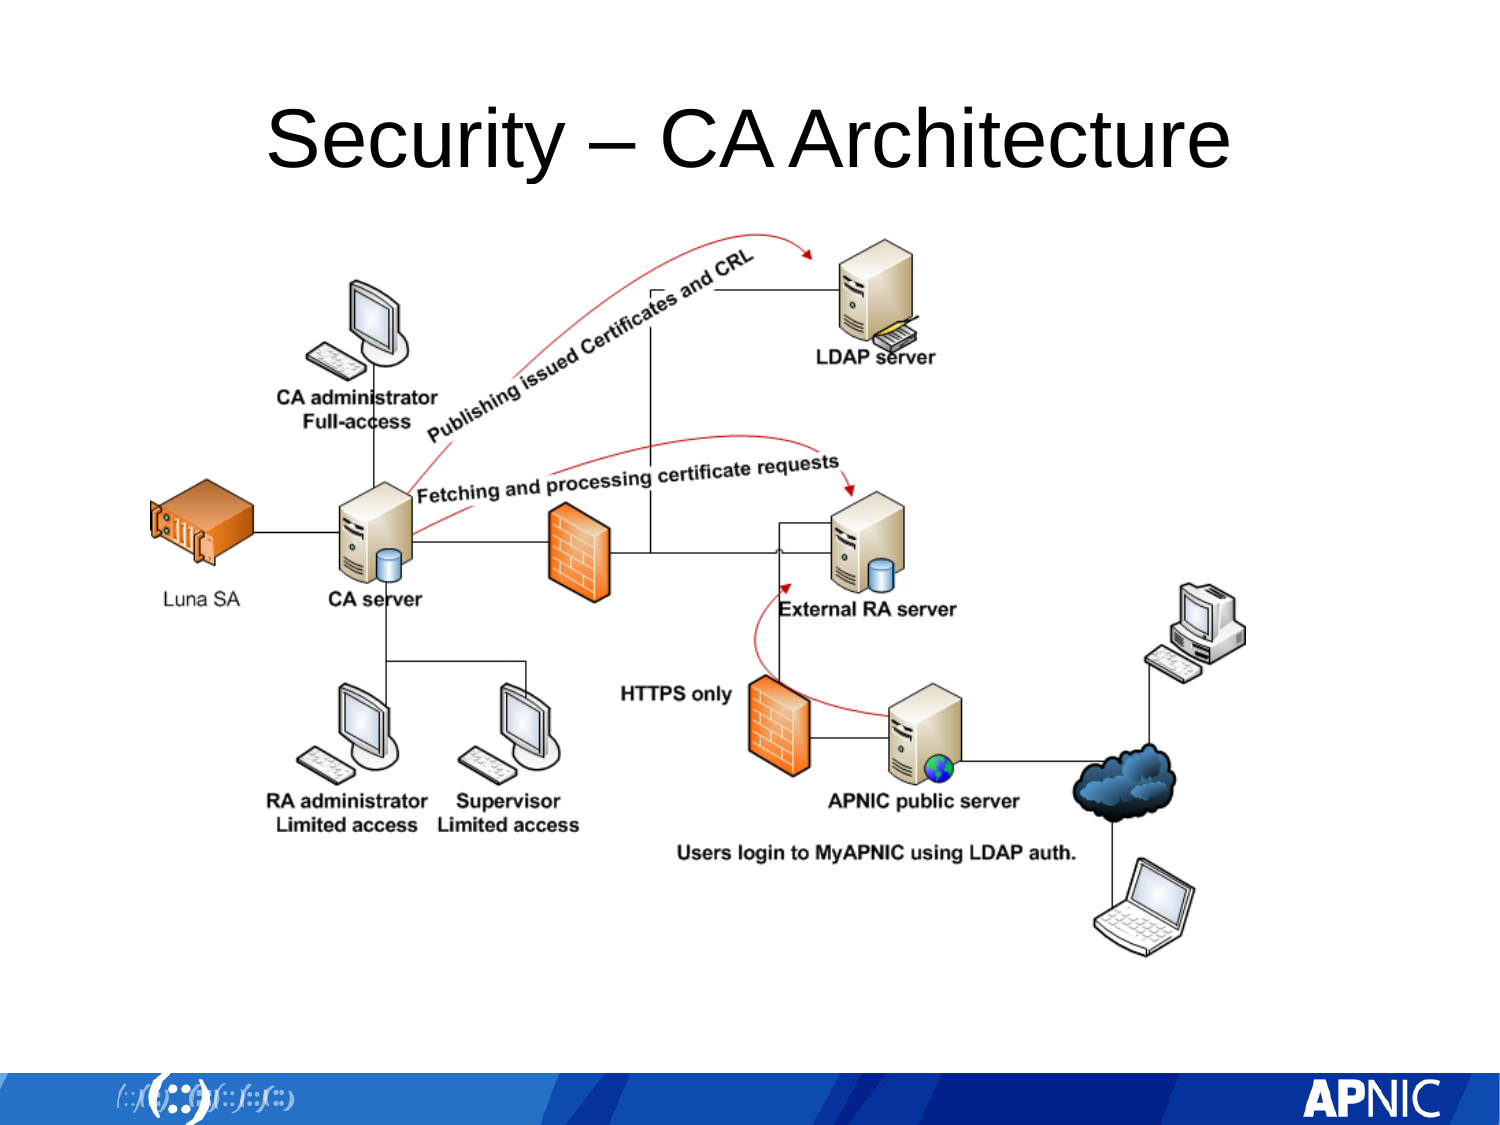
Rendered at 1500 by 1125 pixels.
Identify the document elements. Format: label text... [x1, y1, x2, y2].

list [149, 183, 1246, 1006]
title Security – CA Architecture [74, 44, 1425, 233]
picture [0, 1069, 1500, 1125]
